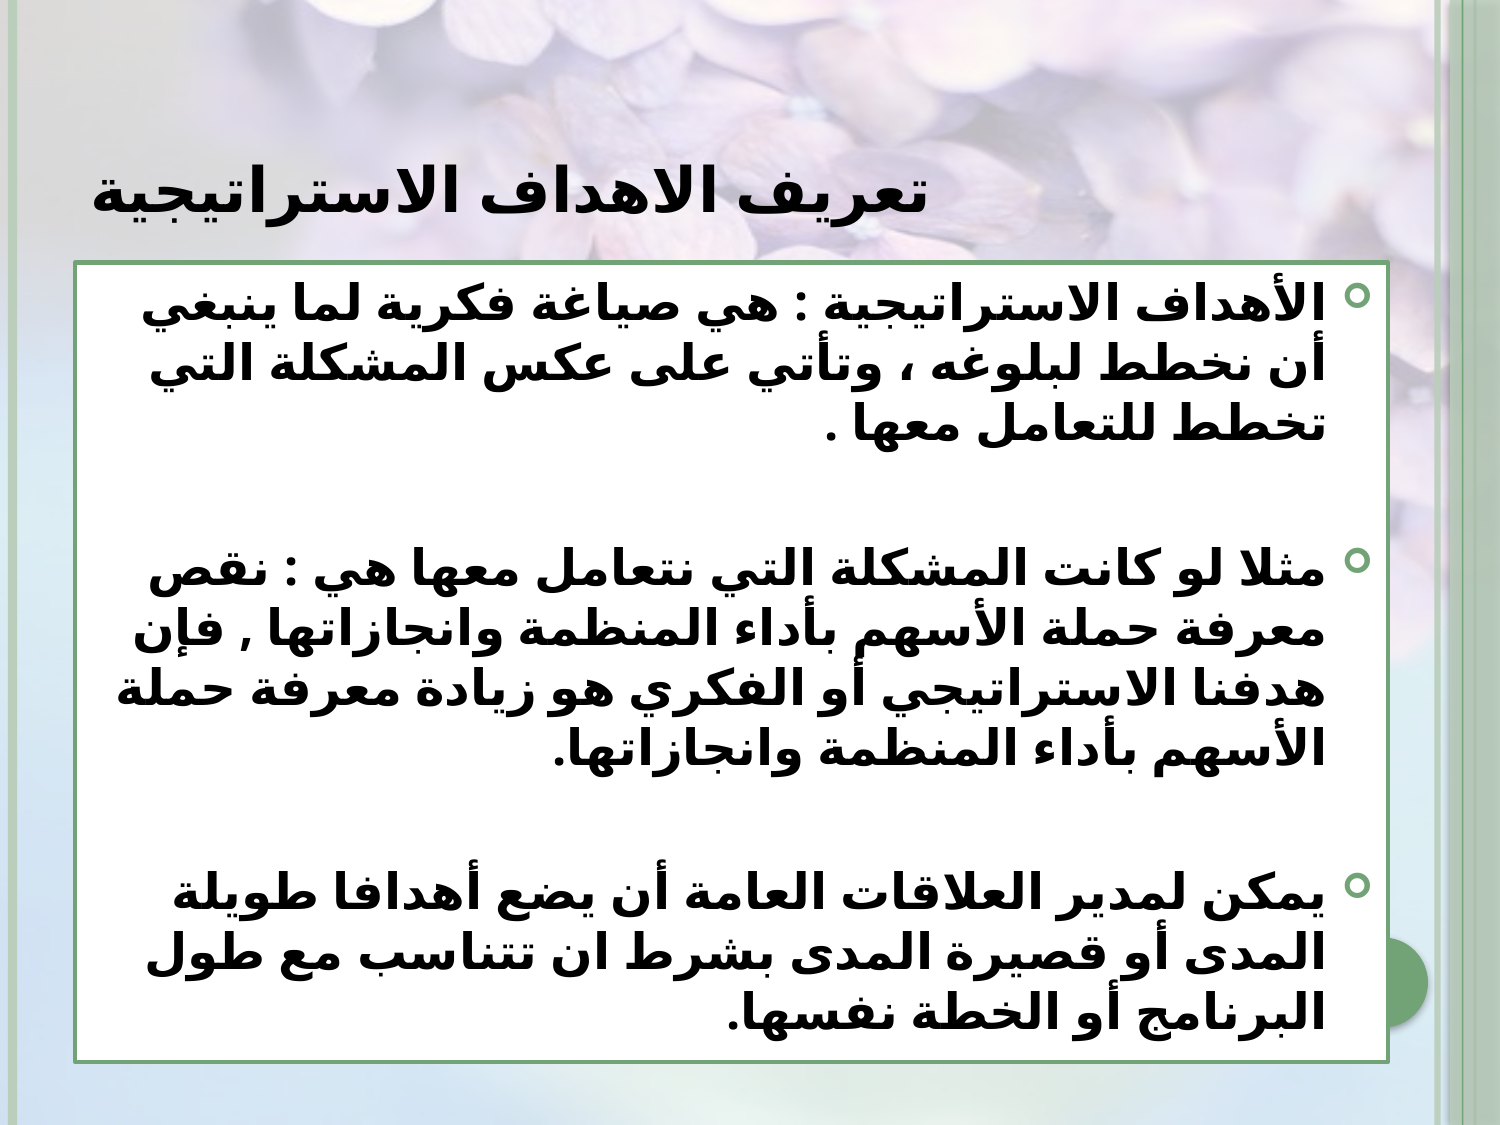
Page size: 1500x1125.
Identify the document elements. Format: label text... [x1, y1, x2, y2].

list الأهداف الاستراتيجية : هي صياغة فكرية لما ينبغي أن نخطط لبلوغه ، وتأتي على عكس المشكلة التي تخطط للتعامل معها . مثلا لو كانت المشكلة التي نتعامل معها هي : نقص معرفة حملة الأسهم بأداء المنظمة وانجازاتها , فإن هدفنا الاستراتيجي أو الفكري هو زيادة معرفة حملة الأسهم بأداء المنظمة وانجازاتها. يمكن لمدير العلاقات العامة أن يضع أهدافا طويلة المدى أو قصيرة المدى بشرط ان تتناسب مع طول البرنامج أو الخطة نفسها. [73, 260, 1390, 1064]
title تعريف الاهداف الاستراتيجية [75, 45, 1300, 233]
